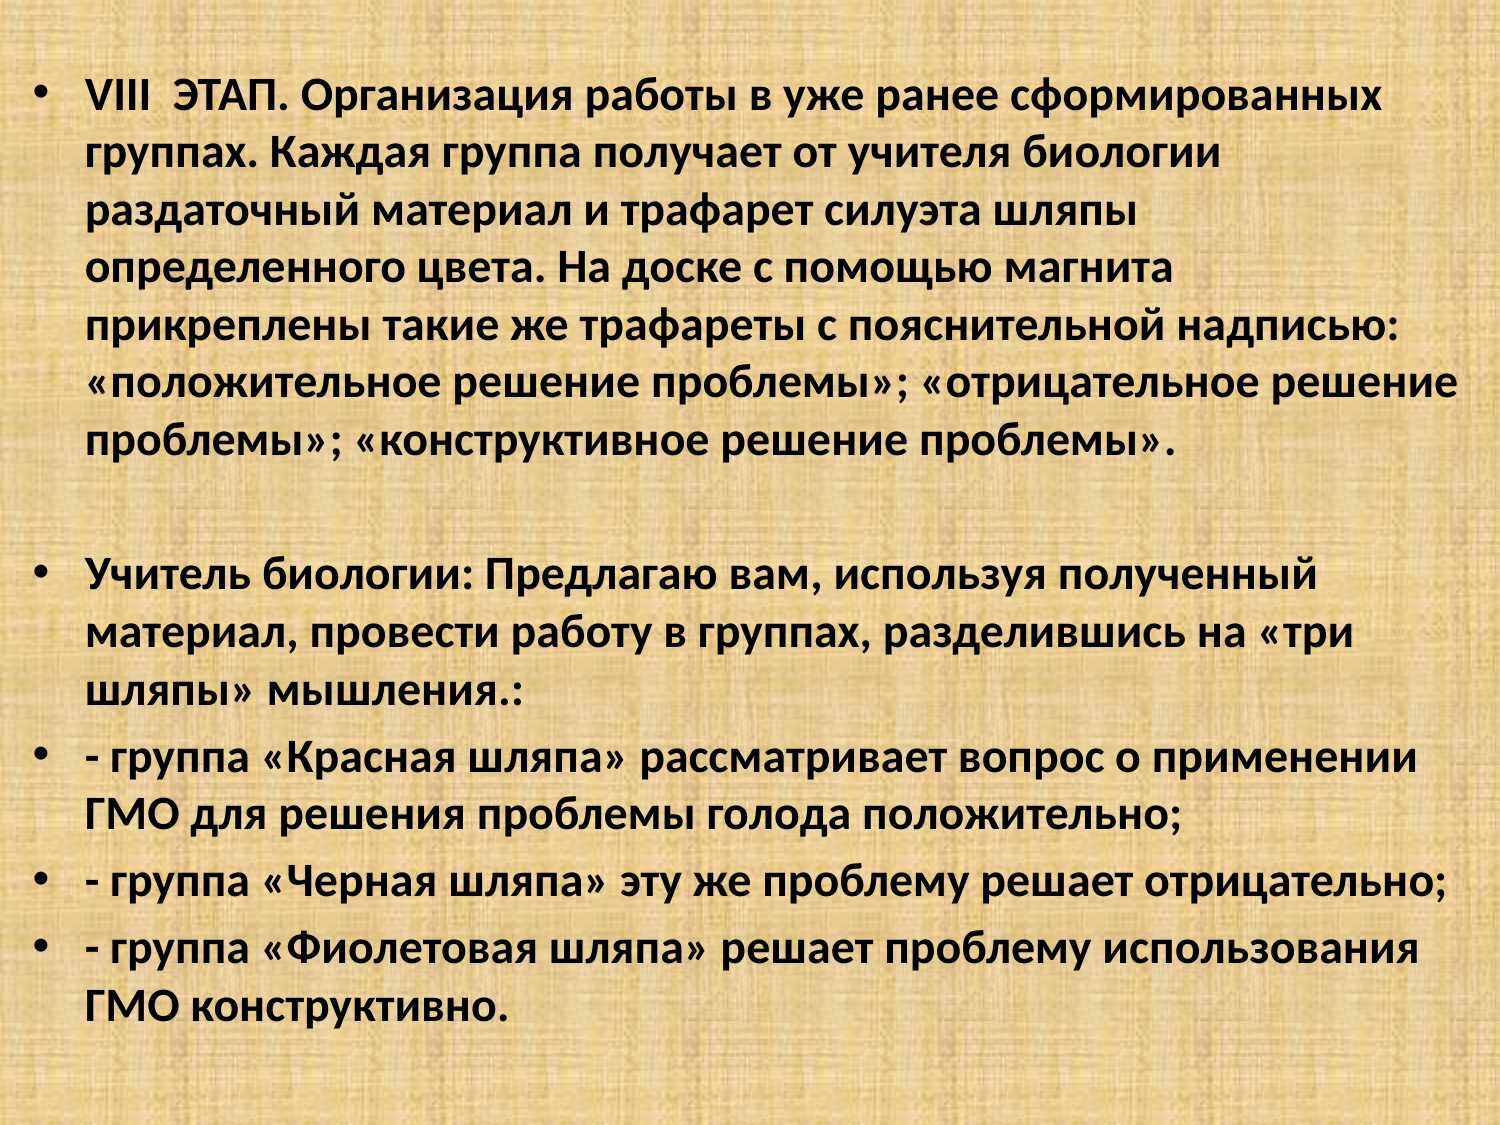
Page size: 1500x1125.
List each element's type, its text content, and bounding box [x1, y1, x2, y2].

picture [0, 0, 1500, 1125]
list VIII ЭТАП. Организация работы в уже ранее сформированных группах. Каждая группа получает от учителя биологии раздаточный материал и трафарет силуэта шляпы определенного цвета. На доске с помощью магнита прикреплены такие же трафареты с пояснительной надписью: «положительное решение проблемы»; «отрицательное решение проблемы»; «конструктивное решение проблемы». Учитель биологии: Предлагаю вам, используя полученный материал, провести работу в группах, разделившись на «три шляпы» мышления.: - группа «Красная шляпа» рассматривает вопрос о применении ГМО для решения проблемы голода положительно; - группа «Черная шляпа» эту же проблему решает отрицательно; - группа «Фиолетовая шляпа» решает проблему использования ГМО конструктивно. [17, 54, 1483, 1106]
